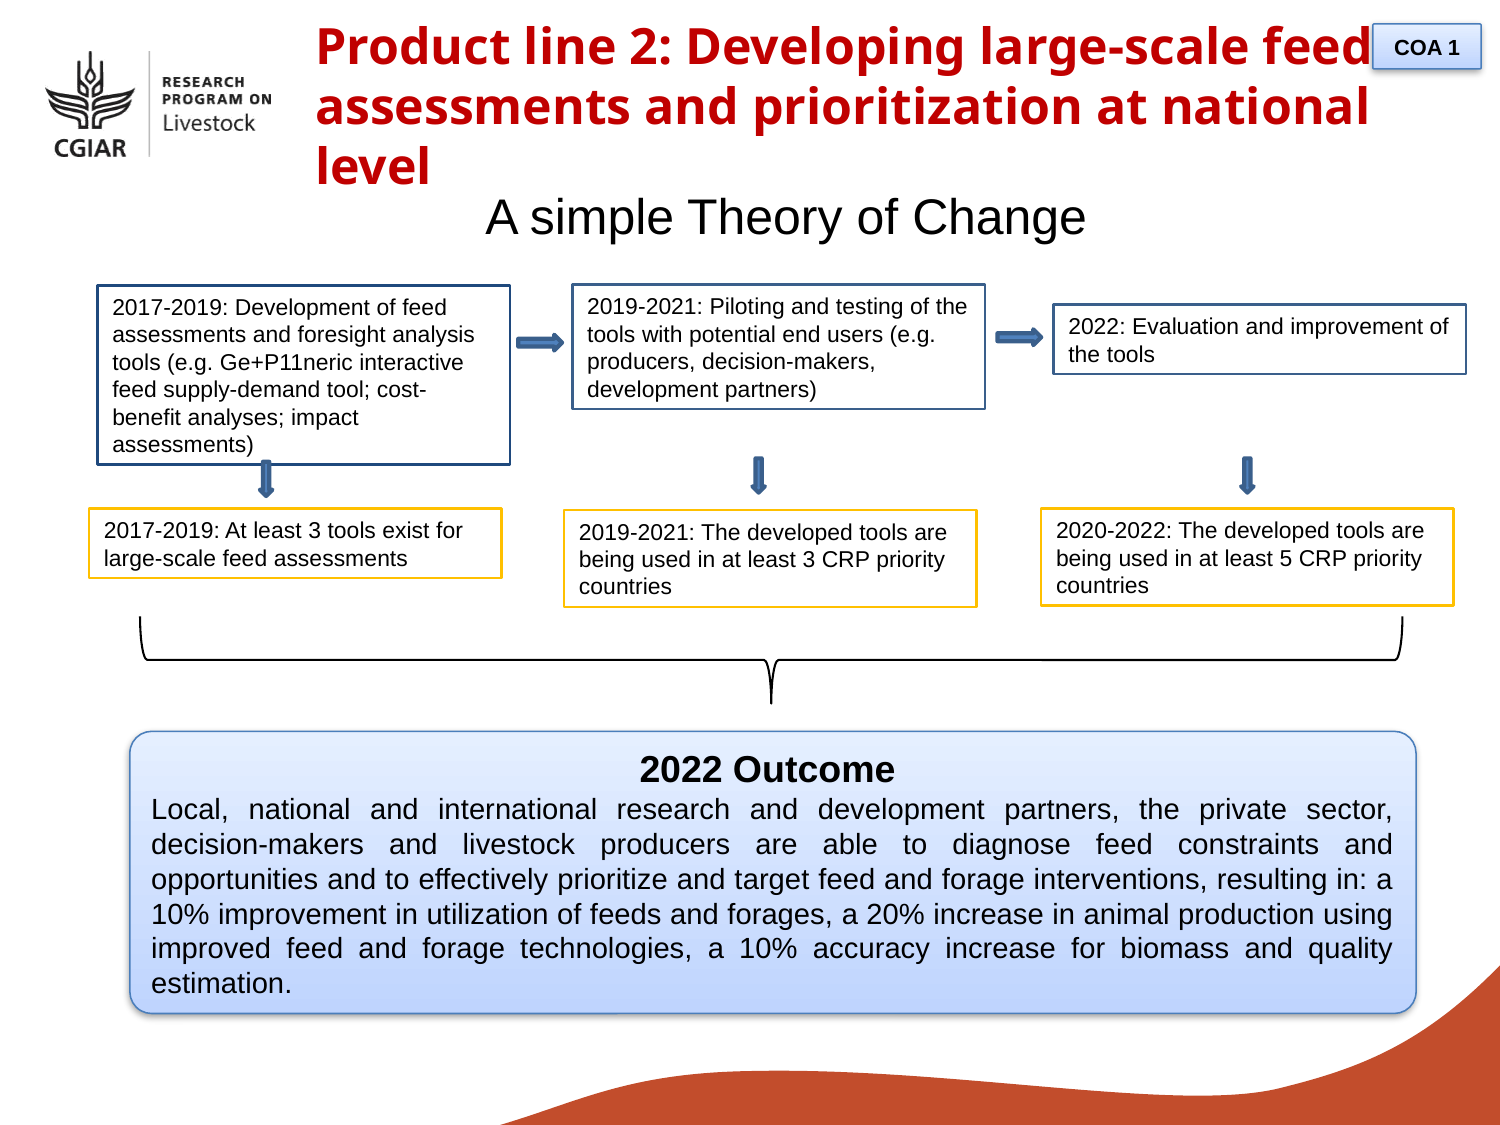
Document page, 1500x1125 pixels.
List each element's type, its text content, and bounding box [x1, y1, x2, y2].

text_box A simple Theory of Change [446, 177, 1126, 258]
text_box 2017-2019: At least 3 tools exist for large-scale feed assessments [89, 508, 502, 579]
text_box 2022: Evaluation and improvement of the tools [1053, 304, 1467, 375]
text_box 2019-2021: The developed tools are being used in at least 3 CRP priority countries [564, 509, 977, 607]
text_box COA 1 [1372, 23, 1482, 70]
text_box [257, 459, 275, 499]
picture [45, 51, 271, 157]
text_box [139, 616, 1404, 705]
text_box [516, 332, 565, 353]
text_box 2019-2021: Piloting and testing of the tools with potential end users (e.g. producers, decision-makers, development partners) [572, 284, 985, 410]
text_box [995, 327, 1044, 348]
text_box 2022 Outcome Local, national and international research and development partners, the private sector, decision-makers and livestock producers are able to diagnose feed constraints and opportunities and to effectively prioritize and target feed and forage interventions, resulting in: a 10% improvement in utilization of feeds and forages, a 20% increase in animal production using improved feed and forage technologies, a 10% accuracy increase for biomass and quality estimation. [129, 730, 1417, 1015]
text_box [1239, 456, 1256, 495]
text_box [750, 456, 767, 495]
list Product line 2: Developing large-scale feed assessments and prioritization at national level [300, 33, 1463, 175]
text_box 2017-2019: Development of feed assessments and foresight analysis tools (e.g. Ge+P11neric interactive feed supply-demand tool; cost-benefit analyses; impact assessments) [97, 285, 510, 465]
text_box 2020-2022: The developed tools are being used in at least 5 CRP priority countries [1041, 508, 1454, 606]
